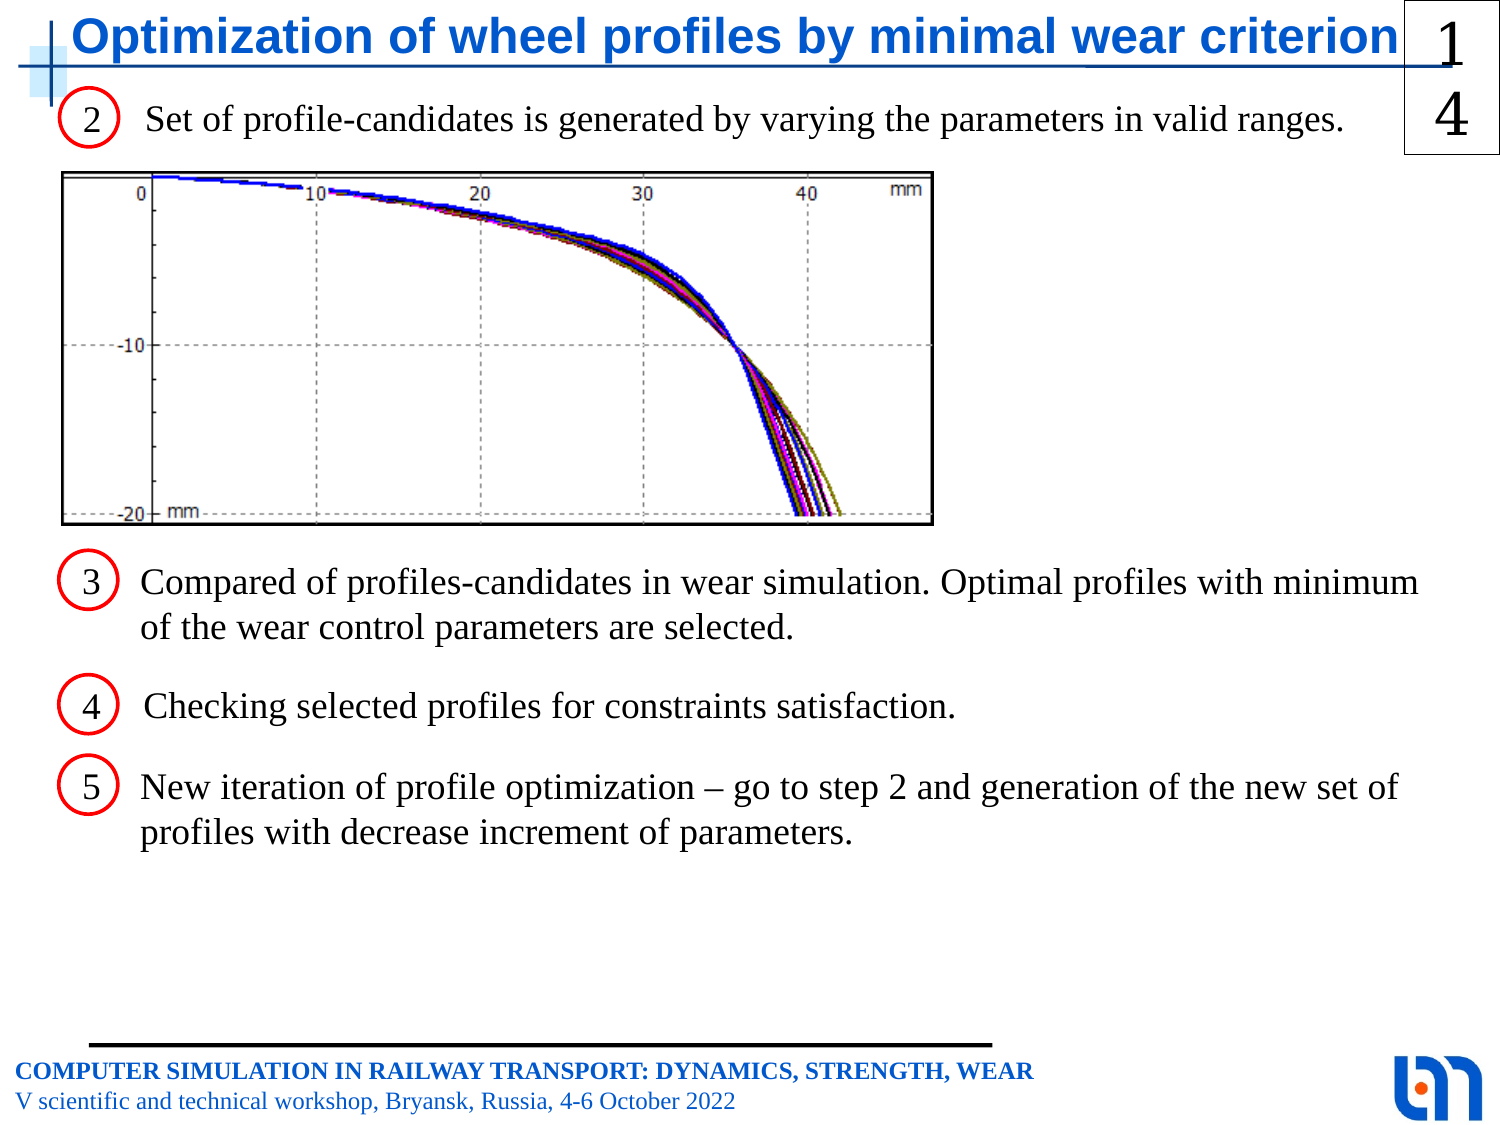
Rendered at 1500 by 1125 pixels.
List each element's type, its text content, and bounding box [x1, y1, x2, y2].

text_box 2 [57, 85, 121, 149]
text_box 3 [56, 548, 120, 612]
text_box 4 [56, 672, 120, 736]
picture [1391, 1052, 1485, 1123]
text_box Set of profile-candidates is generated by varying the parameters in valid ranges. [130, 87, 1362, 147]
text_box 5 [56, 753, 120, 817]
text_box Compared of profiles-candidates in wear simulation. Optimal profiles with minimum of the wear control parameters are selected. [125, 549, 1439, 655]
title Optimization of wheel profiles by minimal wear criterion [70, 0, 1404, 64]
text_box New iteration of profile optimization – go to step 2 and generation of the new set of profiles with decrease increment of parameters. [125, 754, 1421, 860]
text_box 14 [1404, 0, 1500, 155]
picture [61, 171, 934, 527]
text_box Checking selected profiles for constraints satisfaction. [128, 673, 973, 734]
